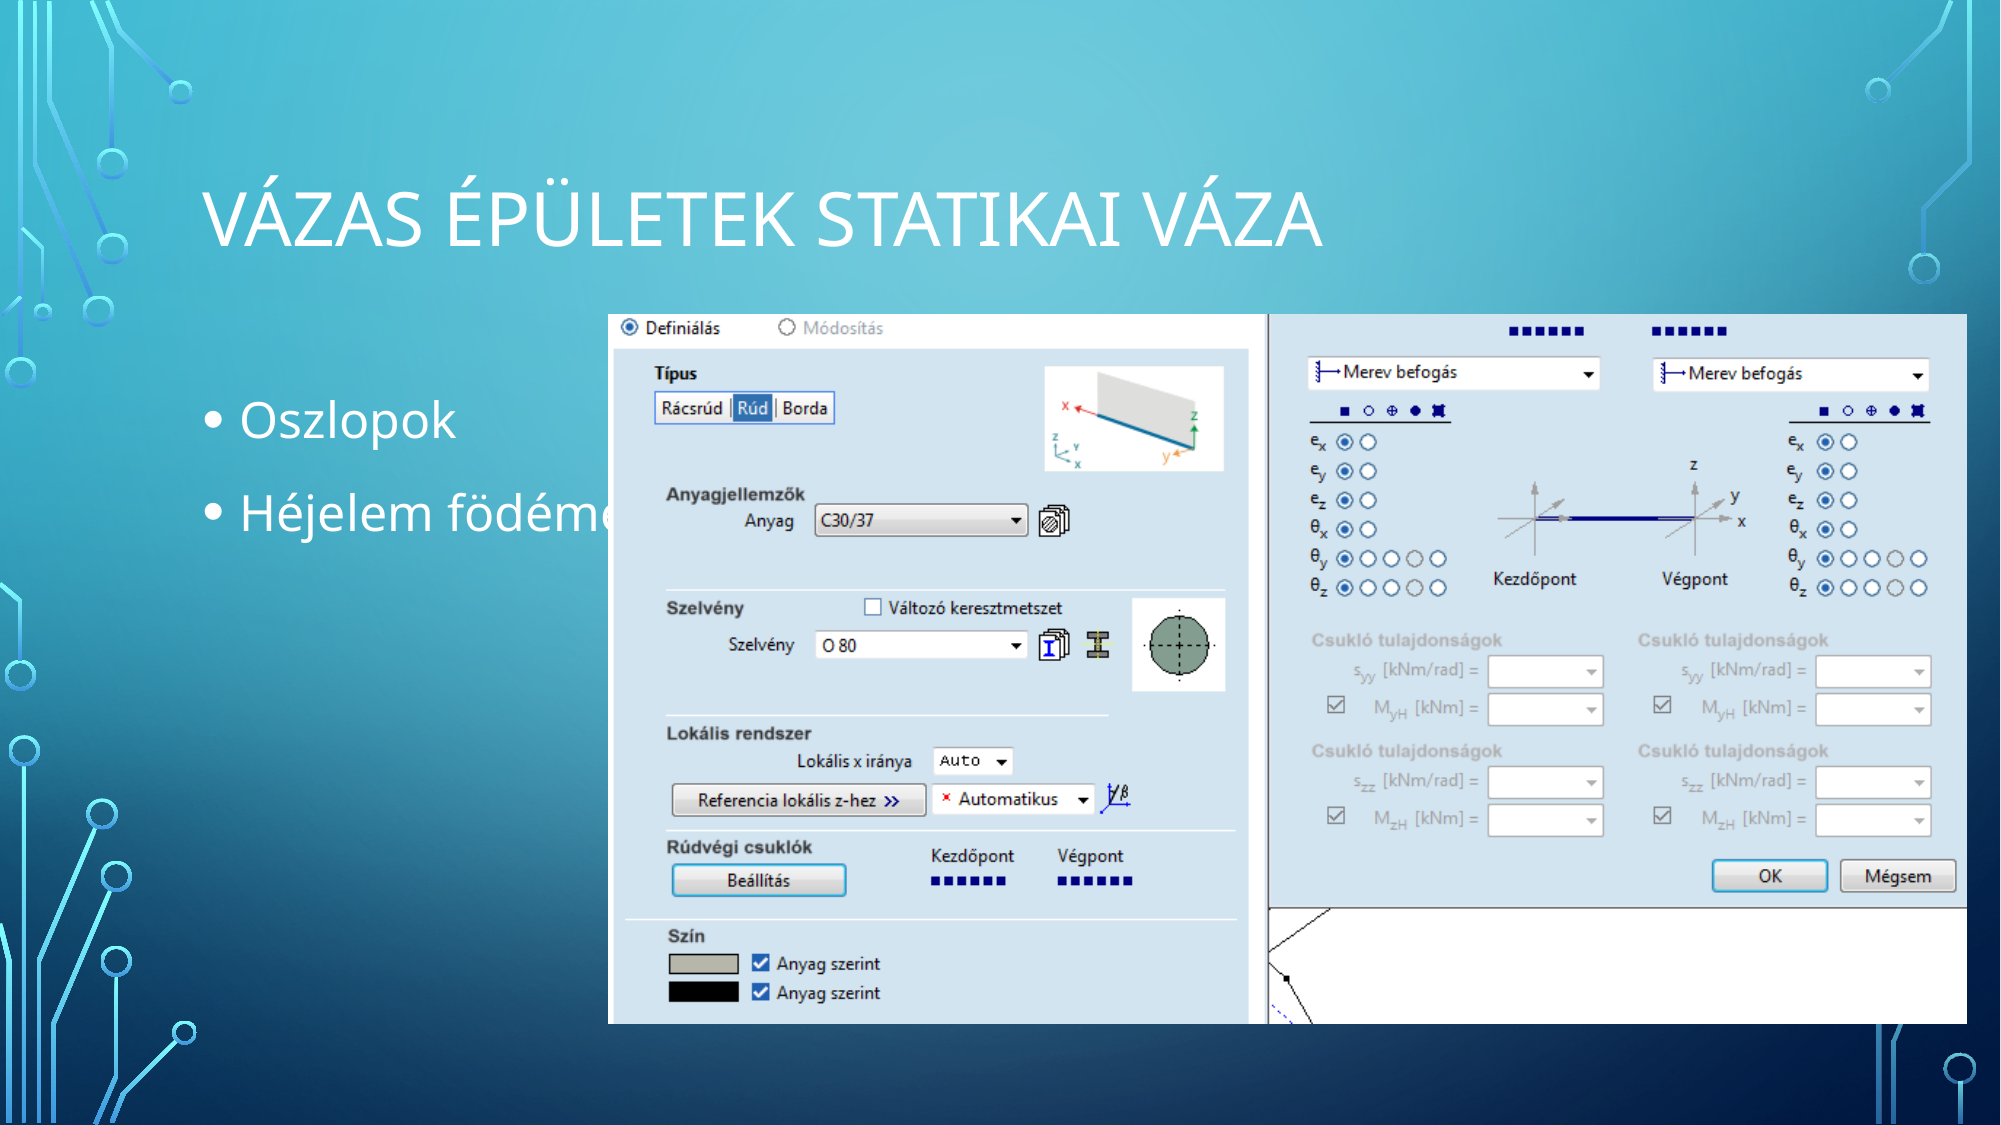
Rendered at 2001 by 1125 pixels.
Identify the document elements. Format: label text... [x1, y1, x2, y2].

title Vázas épületek statikai váza [187, 101, 1813, 344]
picture [608, 314, 1967, 1024]
list Oszlopok Héjelem födémek [187, 369, 608, 950]
